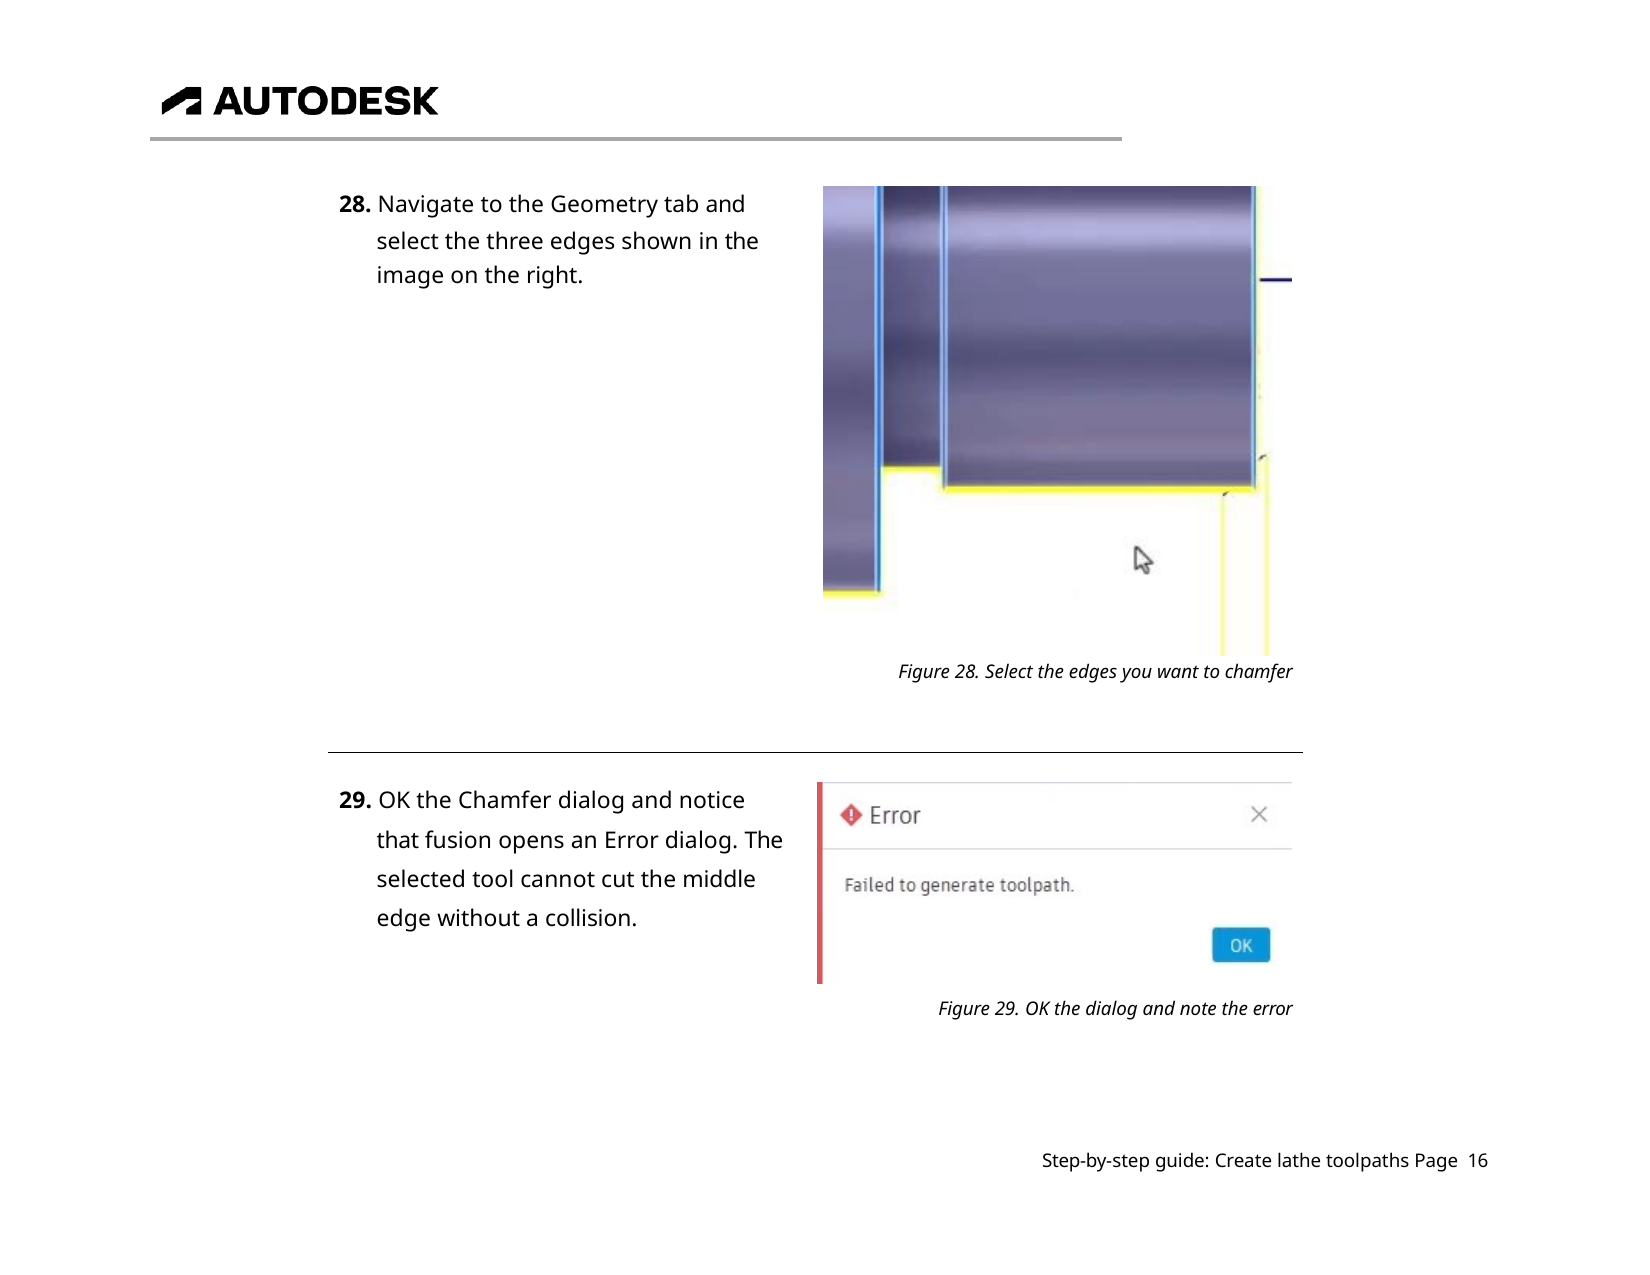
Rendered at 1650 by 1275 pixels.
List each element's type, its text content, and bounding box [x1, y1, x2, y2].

picture [817, 782, 1293, 985]
table_header 28. Navigate to the Geometry tab and select the three edges shown in the image on the right. [328, 187, 804, 752]
picture [161, 86, 439, 115]
table_cell 29. OK the Chamfer dialog and notice that fusion opens an Error dialog. The selected tool cannot cut the middle edge without a collision. [328, 753, 804, 1029]
table_header Figure 28. Select the edges you want to chamfer [804, 187, 1303, 752]
table_cell Figure 29. OK the dialog and note the error [804, 753, 1303, 1029]
slide_number Step-by-step guide: Create lathe toolpaths Page 20 [1040, 1145, 1509, 1275]
picture [822, 186, 1292, 656]
